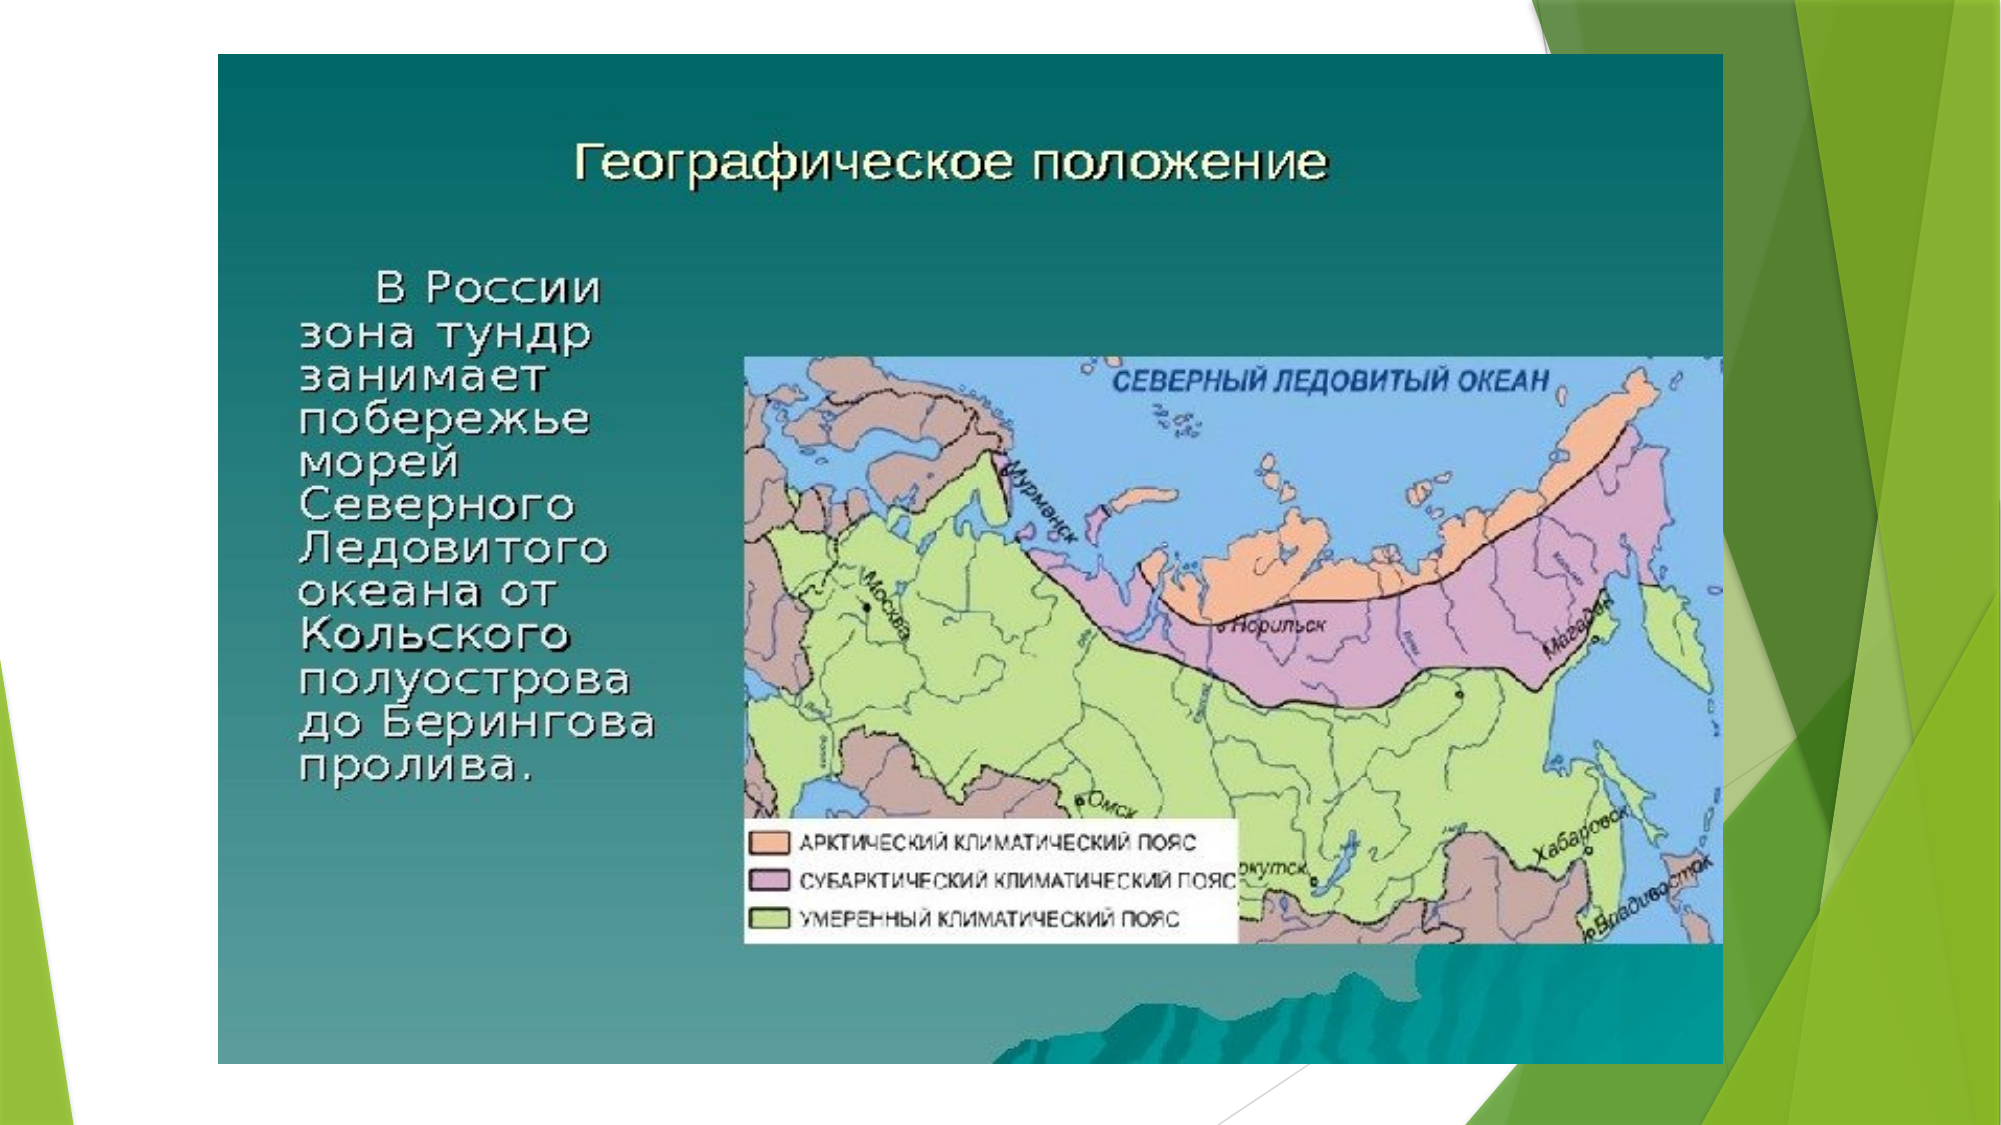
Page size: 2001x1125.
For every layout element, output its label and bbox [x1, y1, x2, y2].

picture [217, 53, 1724, 1065]
